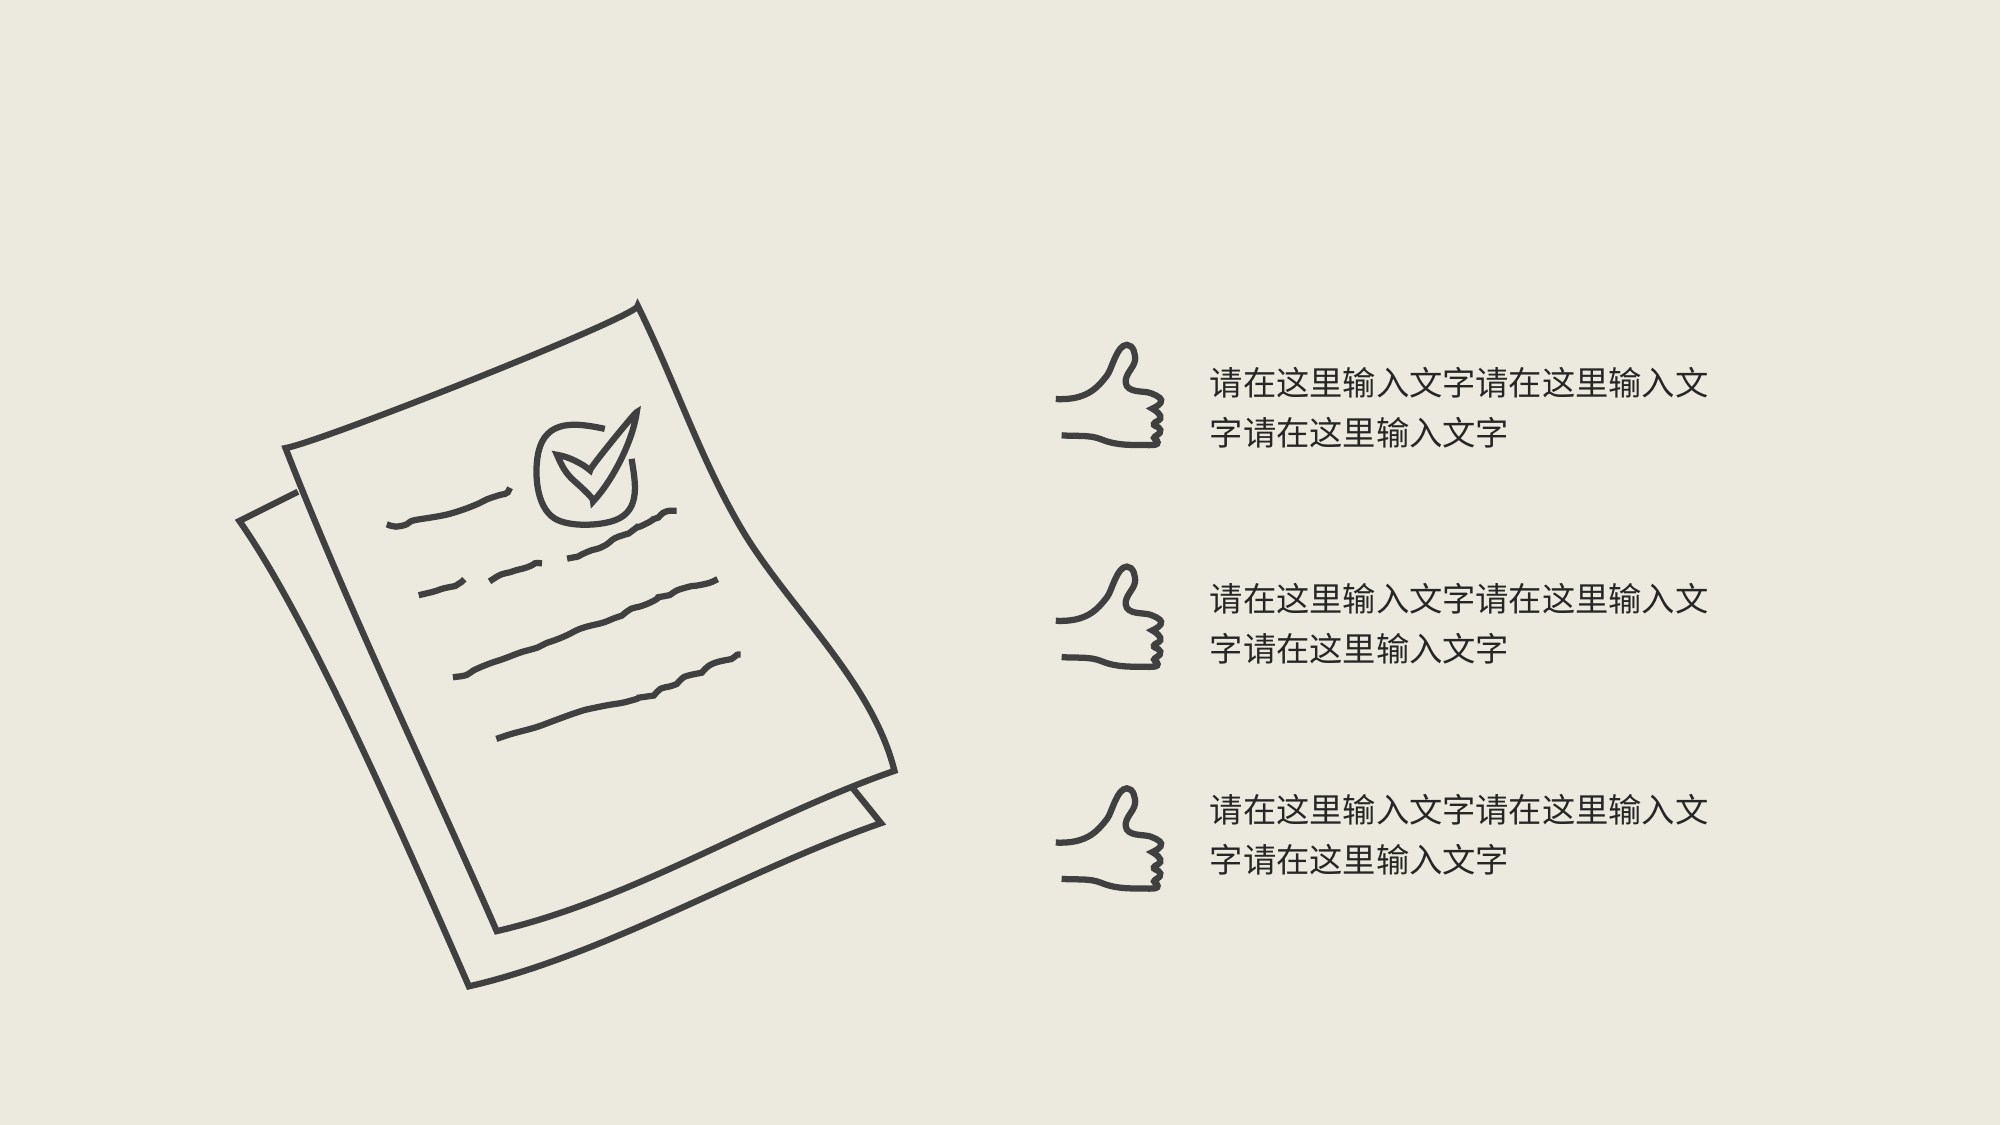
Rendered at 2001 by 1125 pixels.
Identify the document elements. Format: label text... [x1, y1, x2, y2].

text_box 请在这里输入文字请在这里输入文字请在这里输入文字 [1195, 561, 1734, 676]
text_box 请在这里输入文字请在这里输入文字请在这里输入文字 [1195, 344, 1734, 460]
text_box [1055, 344, 1162, 446]
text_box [270, 326, 863, 960]
text_box 请在这里输入文字请在这里输入文字请在这里输入文字 [1195, 771, 1734, 887]
text_box [1055, 788, 1162, 889]
text_box [1055, 566, 1162, 667]
